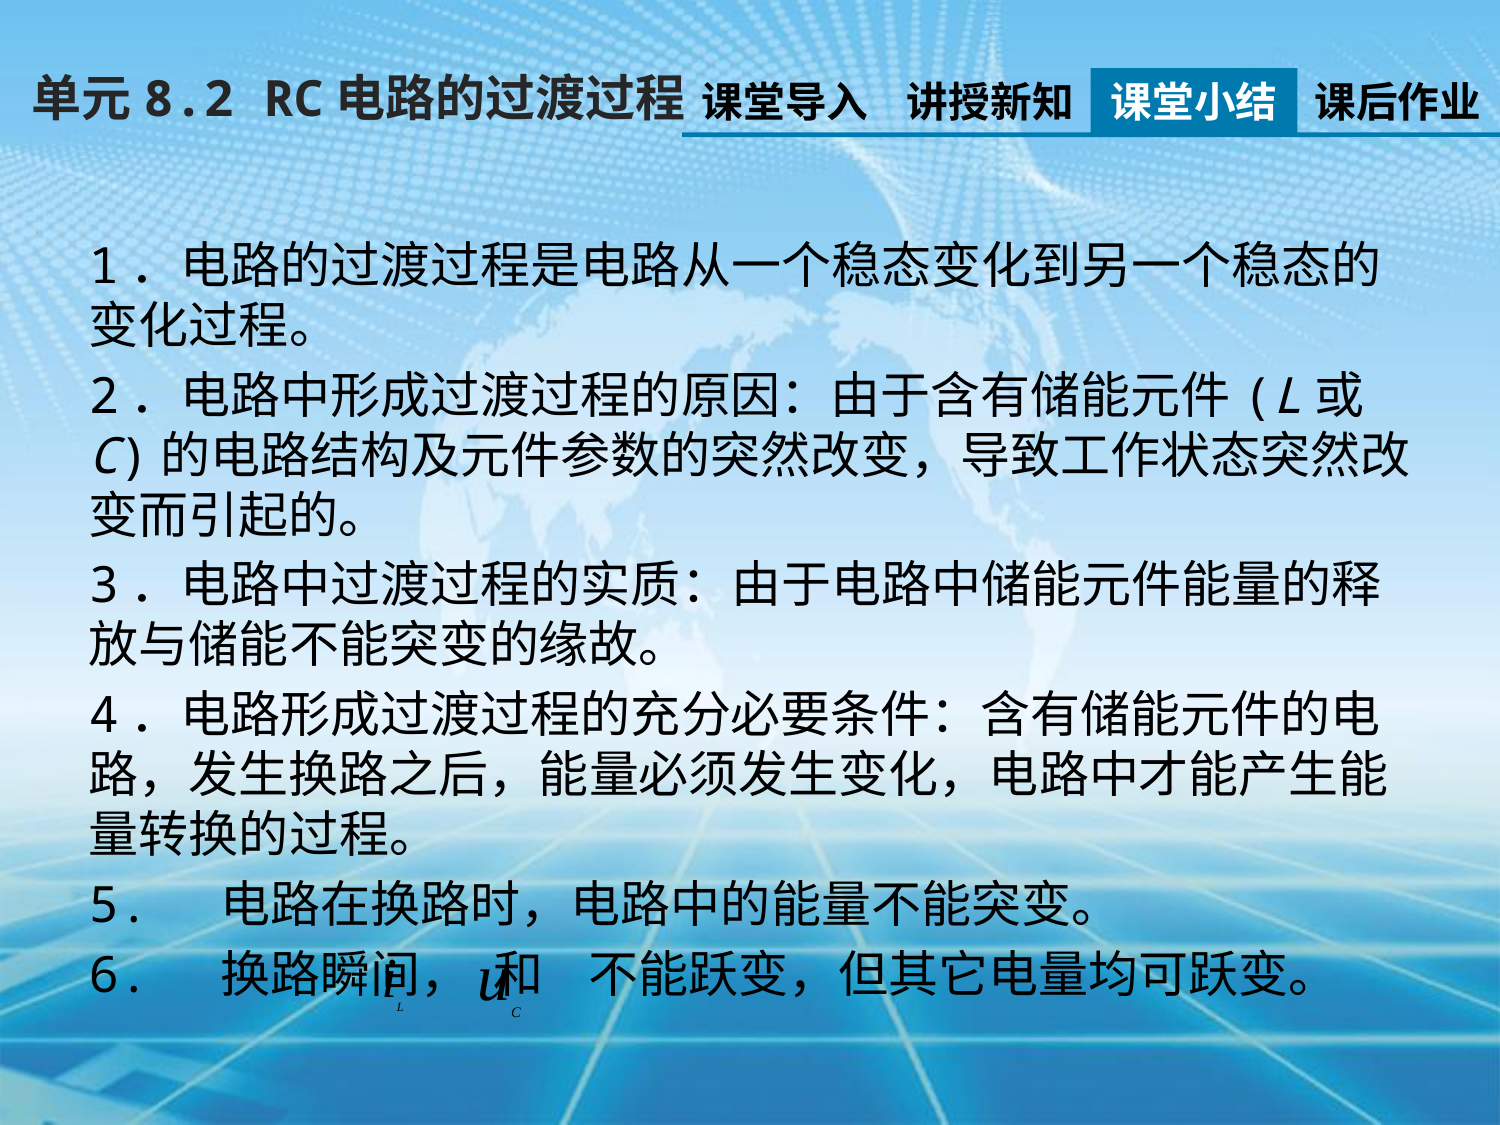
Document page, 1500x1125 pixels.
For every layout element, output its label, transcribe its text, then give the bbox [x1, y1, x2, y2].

picture [0, 0, 1500, 1125]
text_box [16, 59, 1500, 135]
text_box 1．电路的过渡过程是电路从一个稳态变化到另一个稳态的变化过程。 2．电路中形成过渡过程的原因：由于含有储能元件(L或C)的电路结构及元件参数的突然改变，导致工作状态突然改变而引起的。 3．电路中过渡过程的实质：由于电路中储能元件能量的释放与储能不能突变的缘故。 4．电路形成过渡过程的充分必要条件：含有储能元件的电路，发生换路之后，能量必须发生变化，电路中才能产生能量转换的过程。 5. 电路在换路时，电路中的能量不能突变。 6. 换路瞬间， 和 不能跃变，但其它电量均可跃变。 [73, 225, 1428, 996]
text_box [475, 944, 526, 1024]
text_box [380, 949, 408, 1015]
